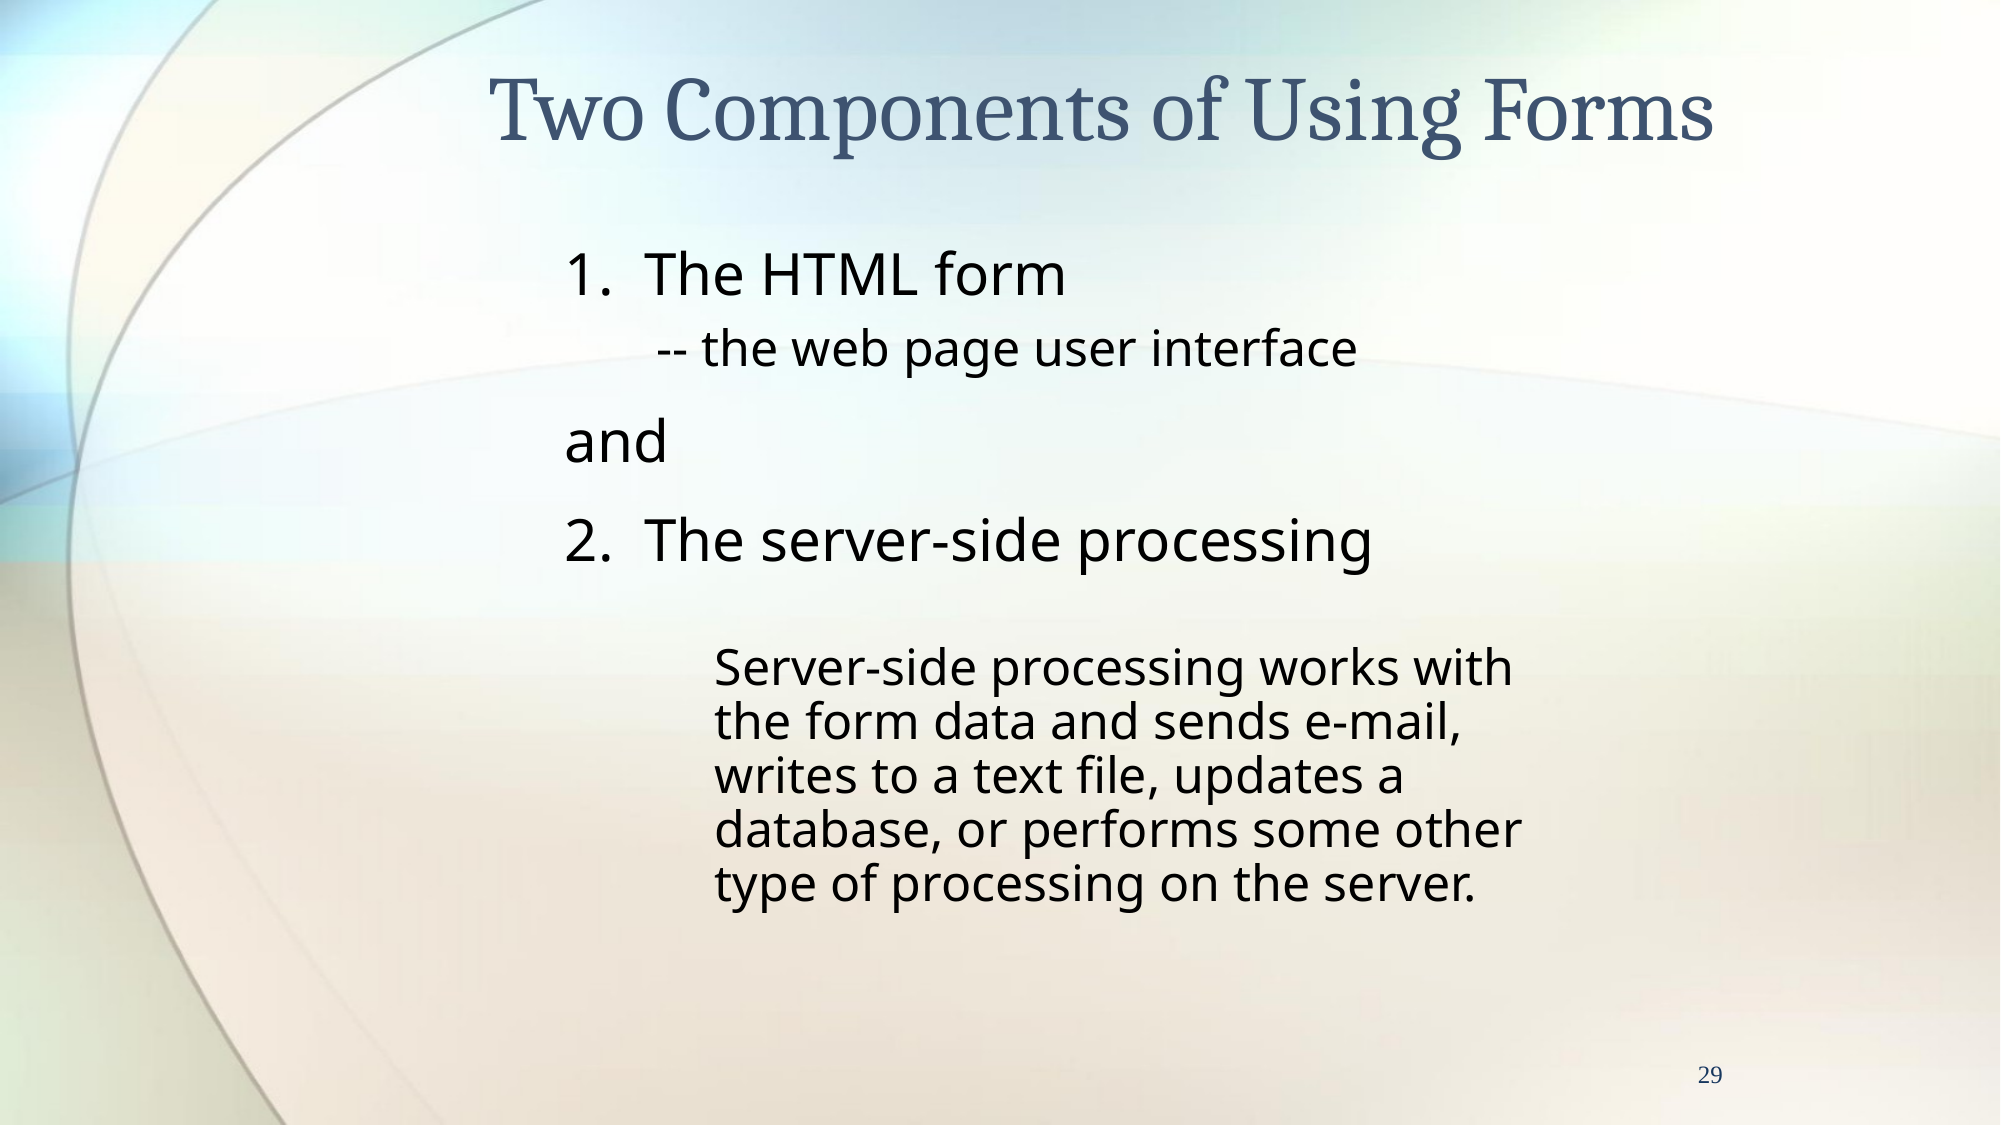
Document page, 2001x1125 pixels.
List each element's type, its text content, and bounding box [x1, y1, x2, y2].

slide_number 29 [1662, 1034, 1738, 1113]
picture [0, 0, 2001, 1125]
list 1. The HTML form -- the web page user interface and 2. The server-side processing Server-side processing works with the form data and sends e-mail, writes to a text file, updates a database, or performs some other type of processing on the server. [549, 237, 1563, 925]
title Two Components of Using Forms [249, 31, 1732, 175]
